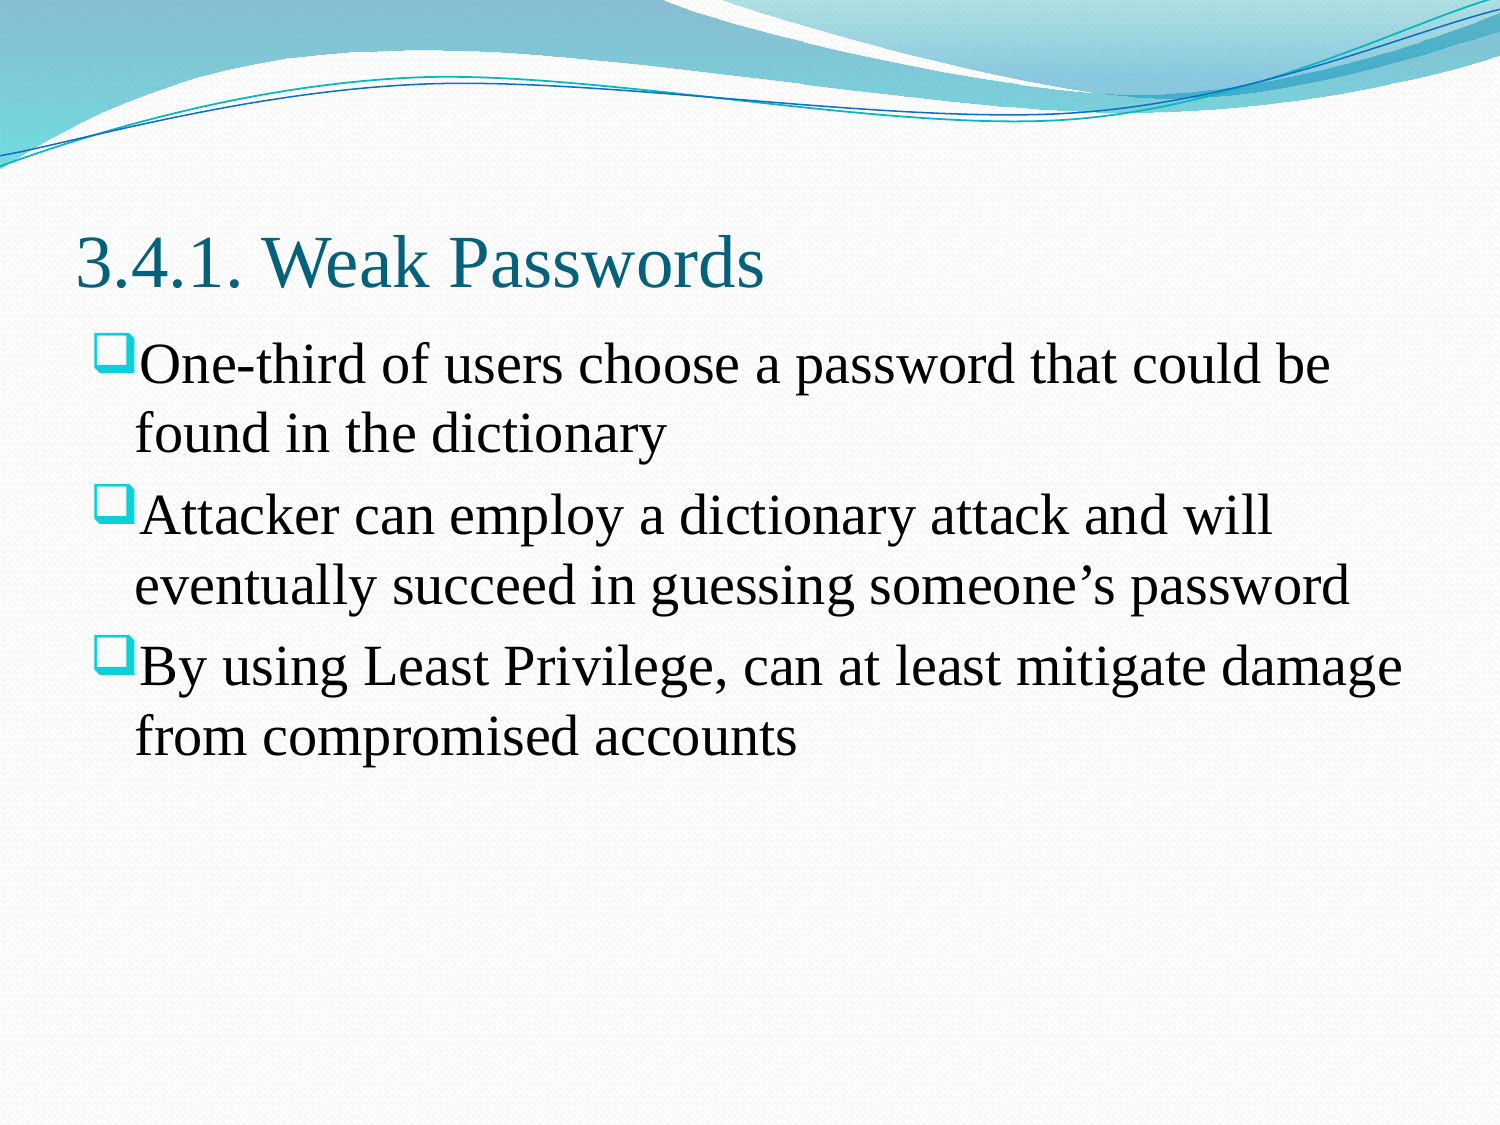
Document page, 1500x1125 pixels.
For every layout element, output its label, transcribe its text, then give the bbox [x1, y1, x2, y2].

title 3.4.1. Weak Passwords [75, 115, 1425, 303]
list One-third of users choose a password that could be found in the dictionary Attacker can employ a dictionary attack and will eventually succeed in guessing someone’s password By using Least Privilege, can at least mitigate damage from compromised accounts [75, 317, 1425, 1038]
